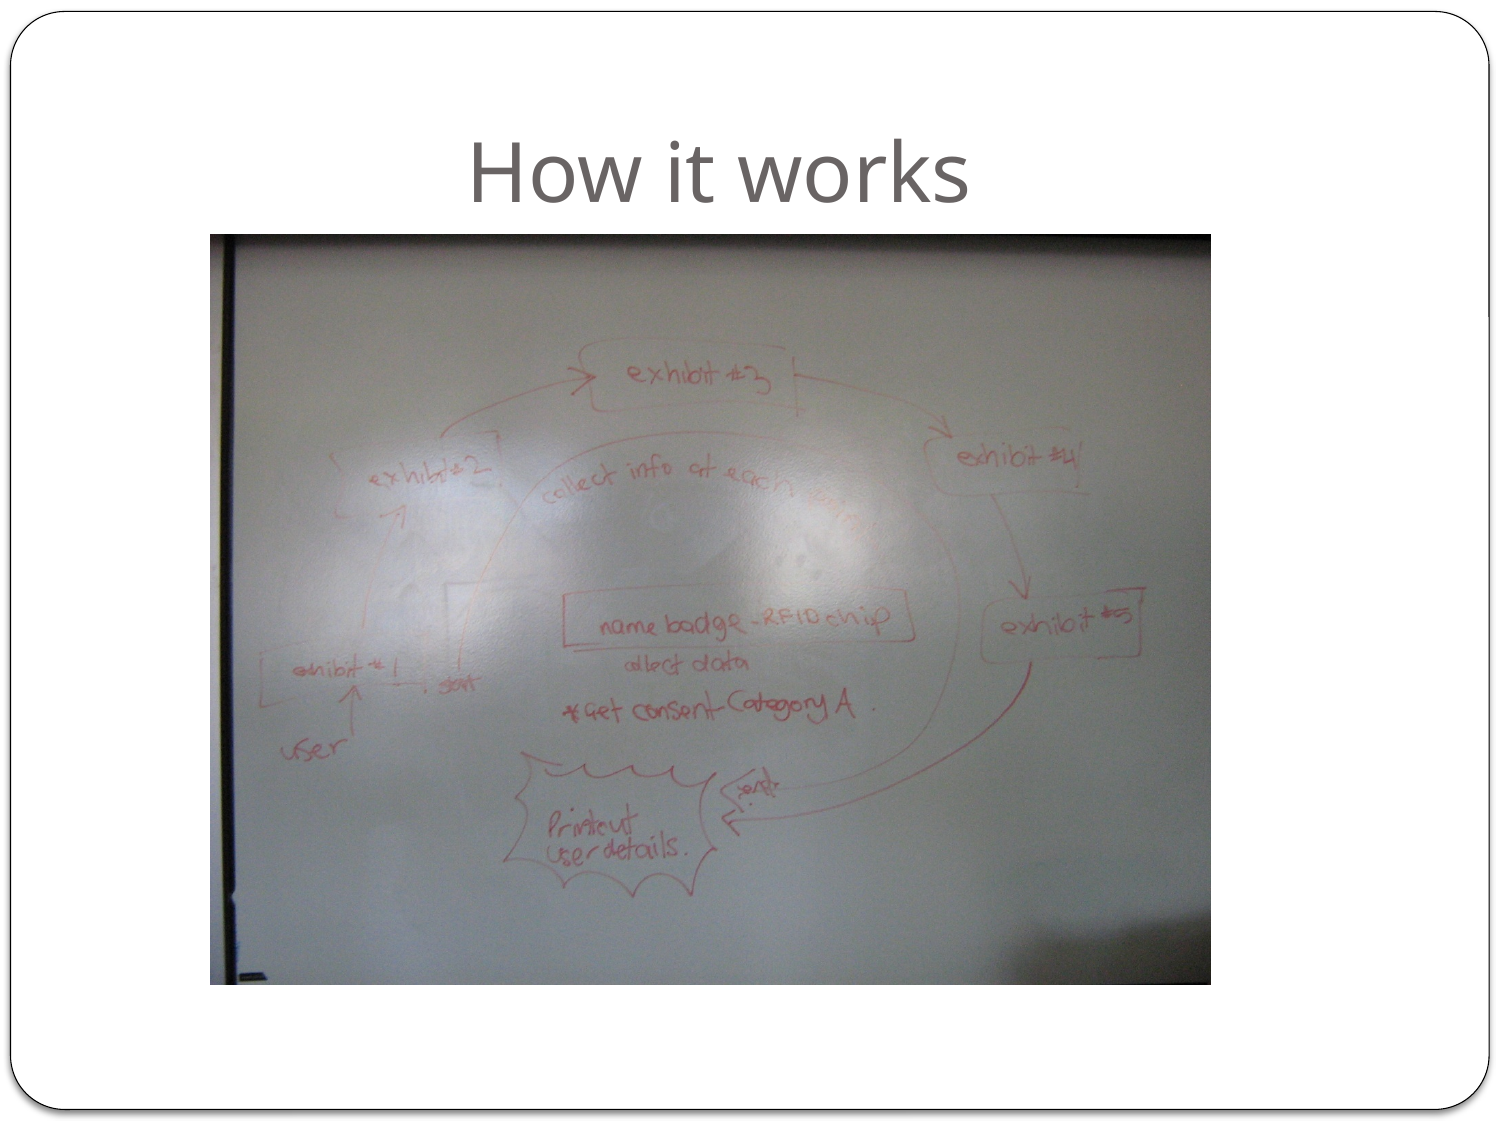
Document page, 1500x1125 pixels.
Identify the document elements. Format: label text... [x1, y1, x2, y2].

title How it works [82, 46, 1357, 235]
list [210, 234, 1212, 985]
